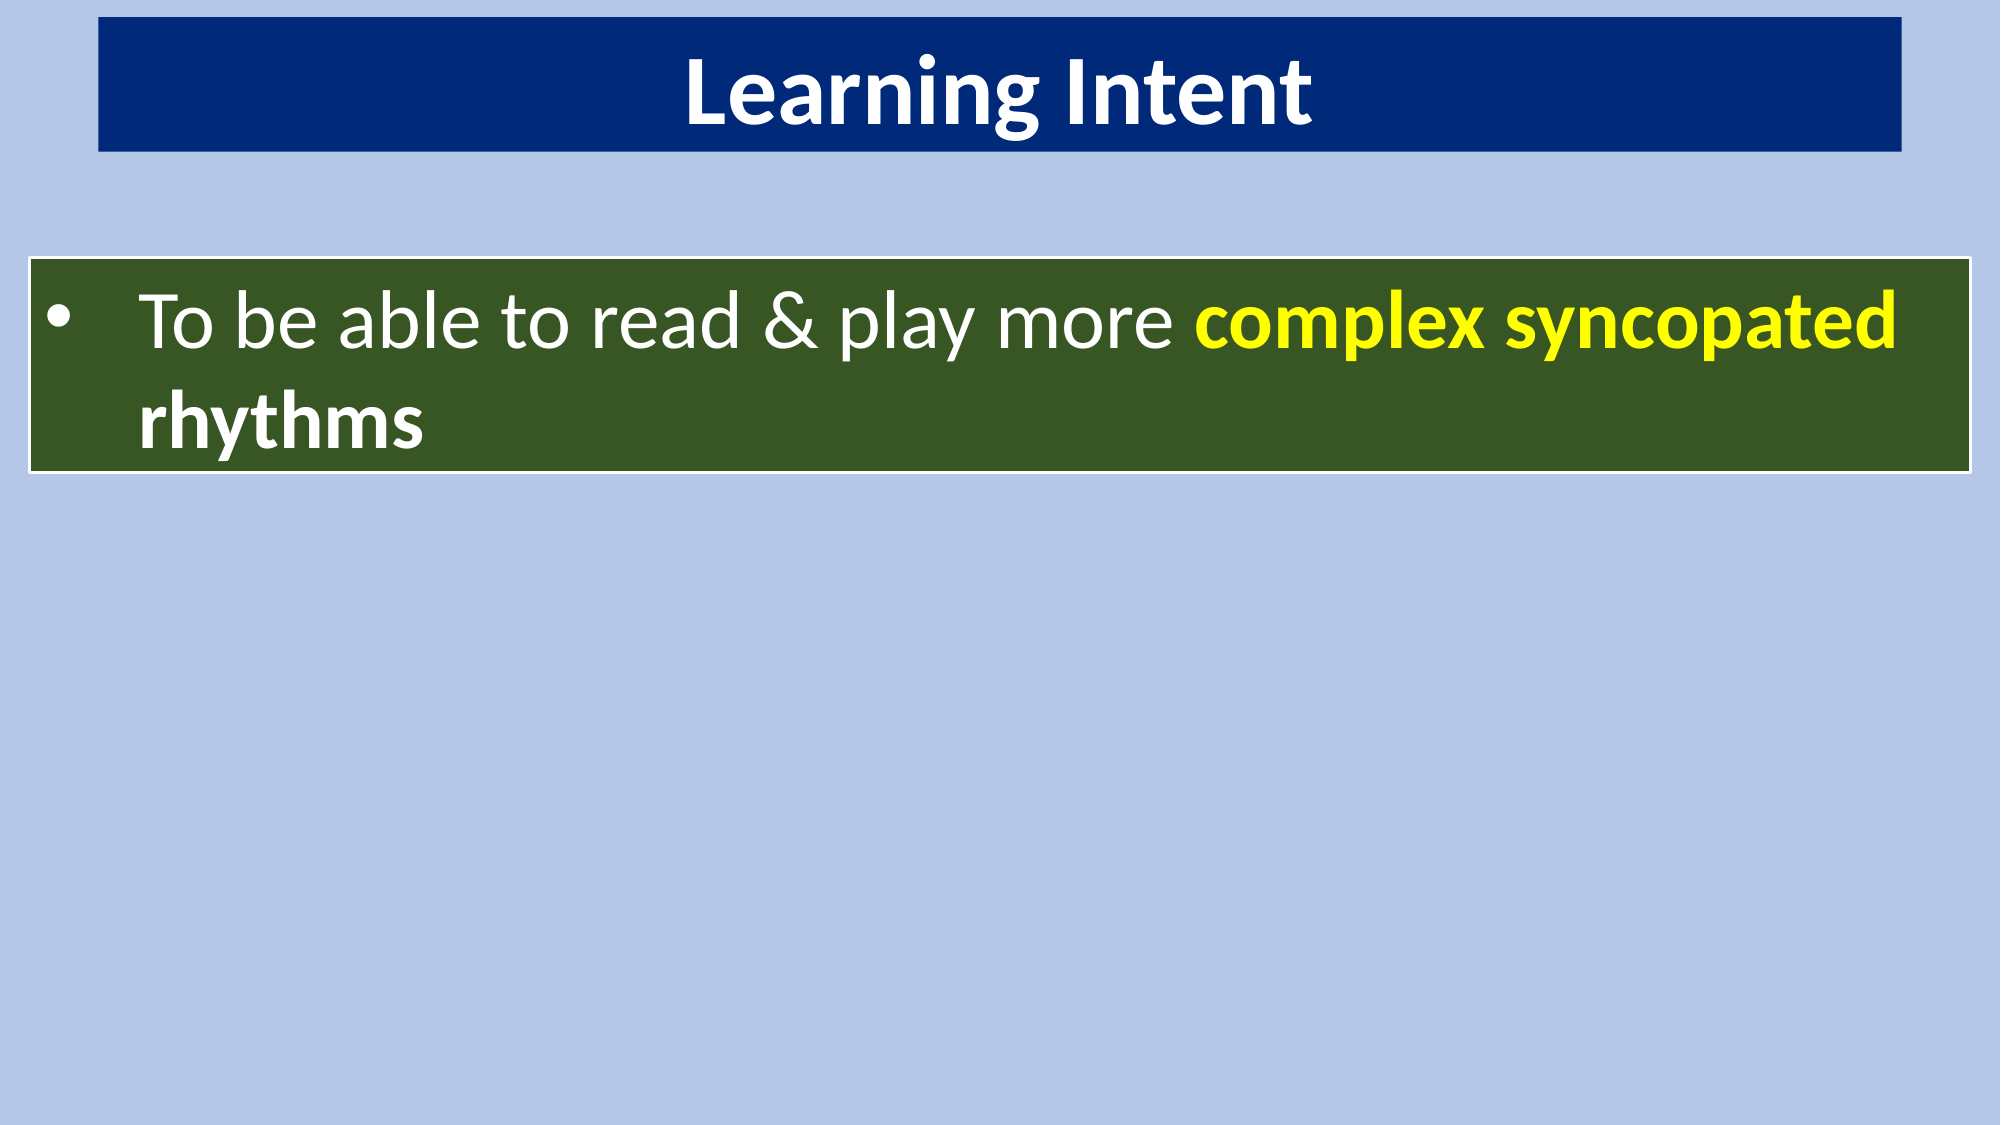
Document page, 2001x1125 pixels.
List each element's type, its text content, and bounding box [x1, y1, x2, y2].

text_box Learning Intent [98, 17, 1902, 152]
text_box To be able to read & play more complex syncopated rhythms [29, 257, 1971, 473]
